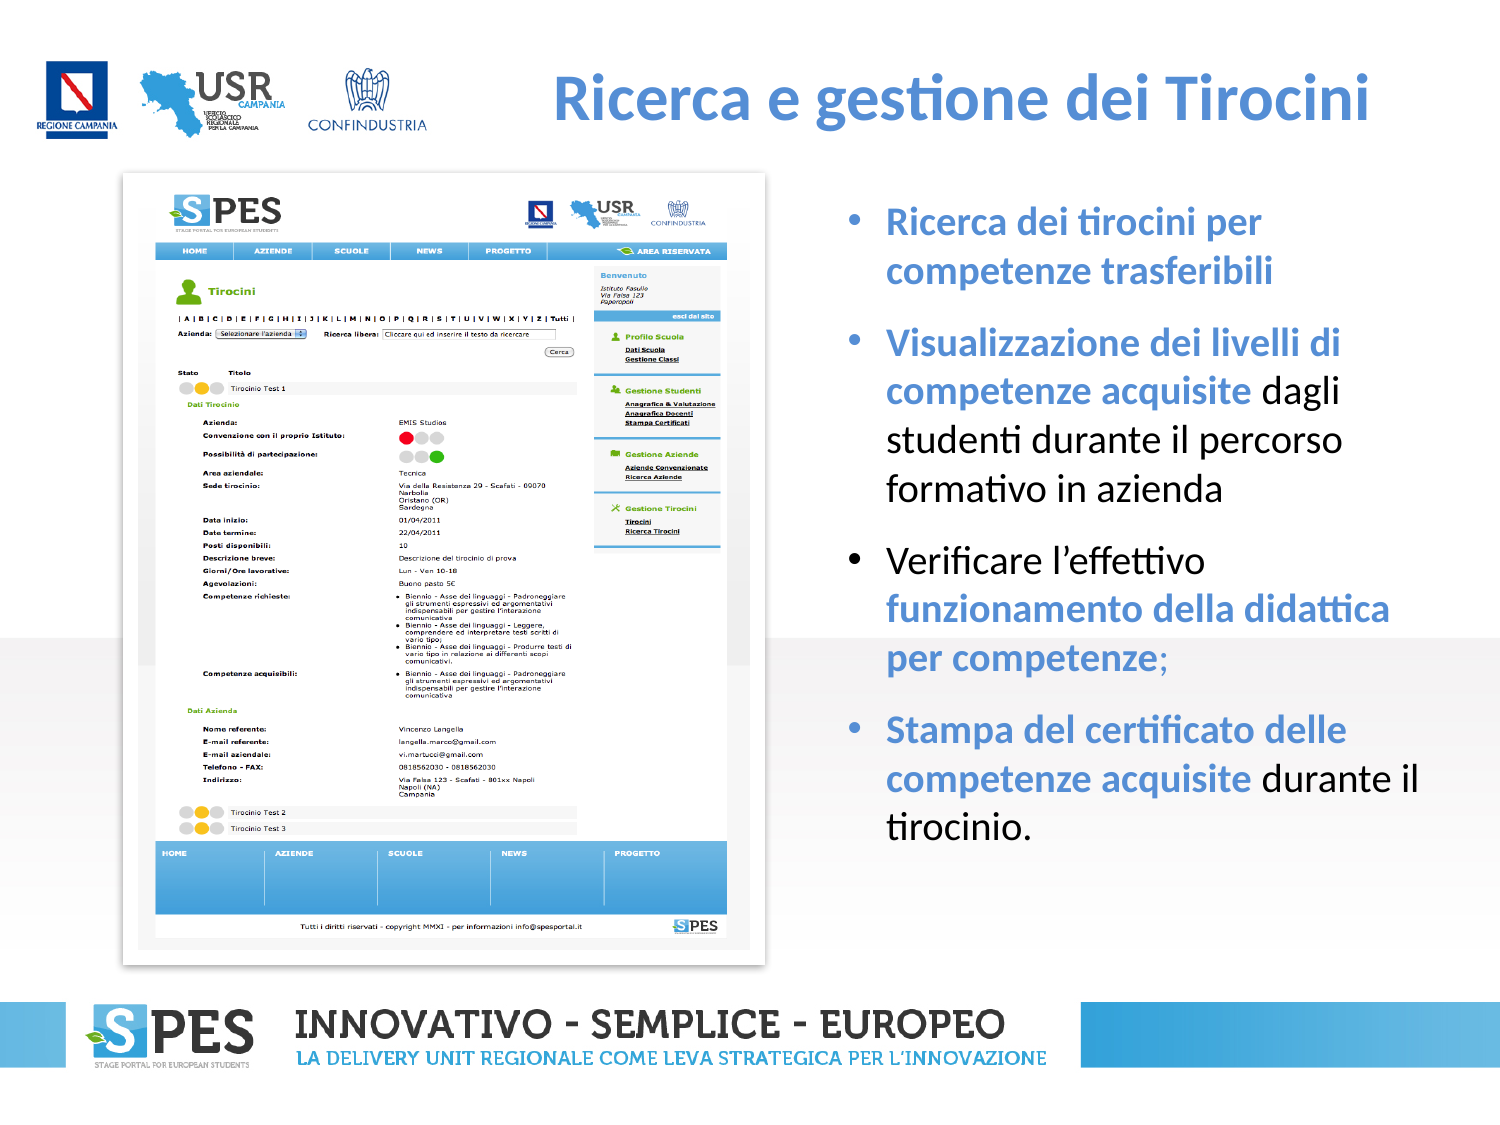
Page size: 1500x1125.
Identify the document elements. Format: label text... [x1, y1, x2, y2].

title Ricerca e gestione dei Tirocini [425, 0, 1500, 188]
picture [137, 187, 751, 951]
list Ricerca dei tirocini per competenze trasferibili Visualizzazione dei livelli di competenze acquisite dagli studenti durante il percorso formativo in azienda Verificare l’effettivo funzionamento della didattica per competenze; Stampa del certificato delle competenze acquisite durante il tirocinio. [832, 187, 1446, 863]
picture [0, 32, 1500, 1093]
